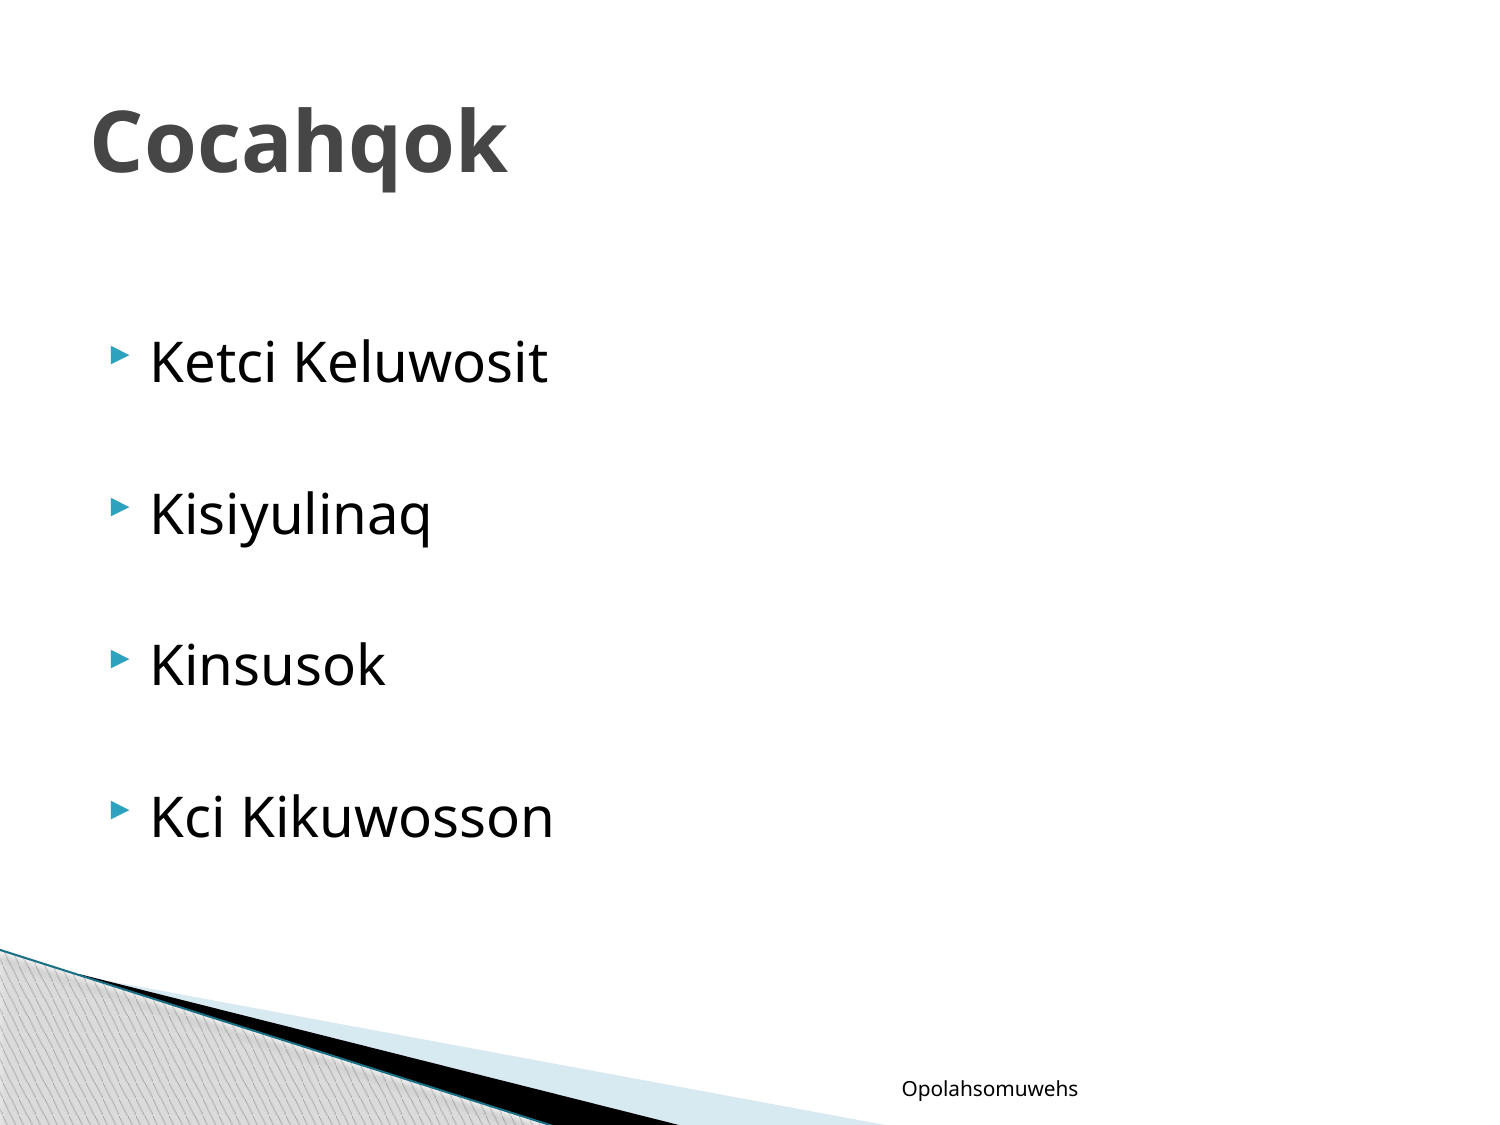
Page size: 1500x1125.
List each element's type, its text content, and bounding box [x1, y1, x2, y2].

list Ketci Keluwosit Kisiyulinaq Kinsusok Kci Kikuwosson [75, 243, 1425, 986]
title Cocahqok [75, 45, 1425, 233]
footer Opolahsomuwehs [718, 1051, 1105, 1112]
